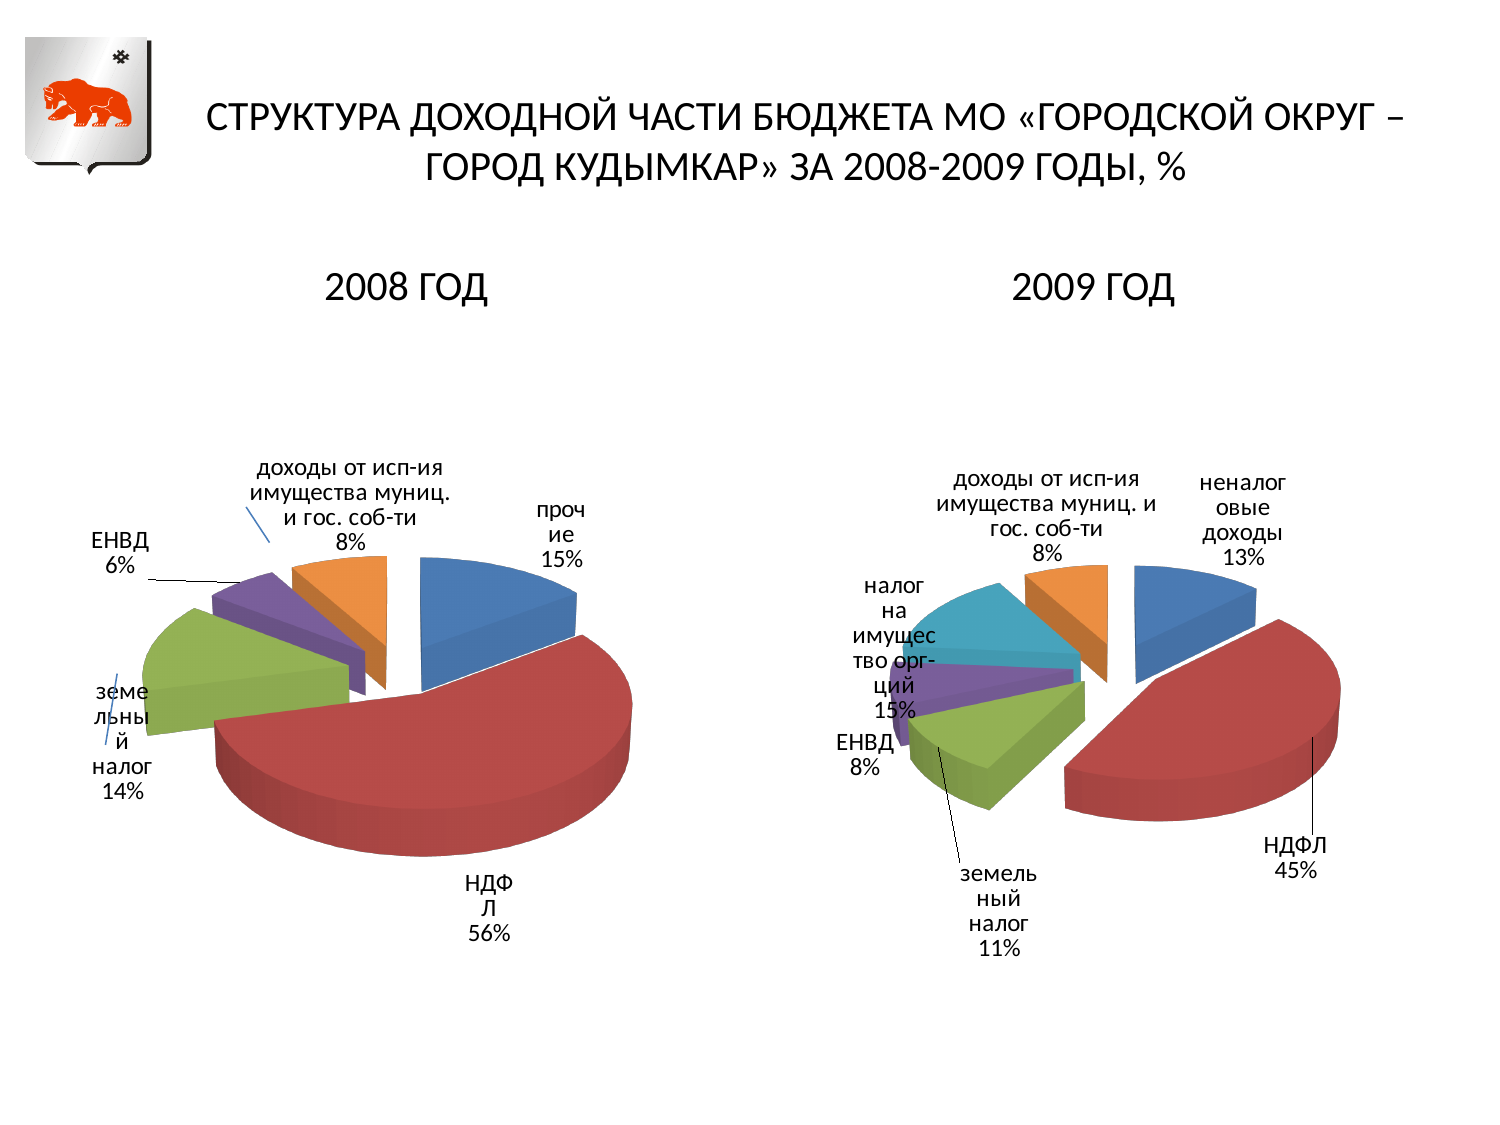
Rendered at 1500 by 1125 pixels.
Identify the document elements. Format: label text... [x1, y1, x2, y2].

title СТРУКТУРА ДОХОДНОЙ ЧАСТИ БЮДЖЕТА МО «ГОРОДСКОЙ ОКРУГ – ГОРОД КУДЫМКАР» ЗА 2008-2009 ГОДЫ, % [187, 45, 1425, 233]
chart [46, 316, 710, 1055]
list 2009 ГОД [761, 251, 1425, 304]
list 2008 ГОД [75, 251, 738, 317]
picture [23, 34, 153, 176]
chart [726, 304, 1426, 1044]
